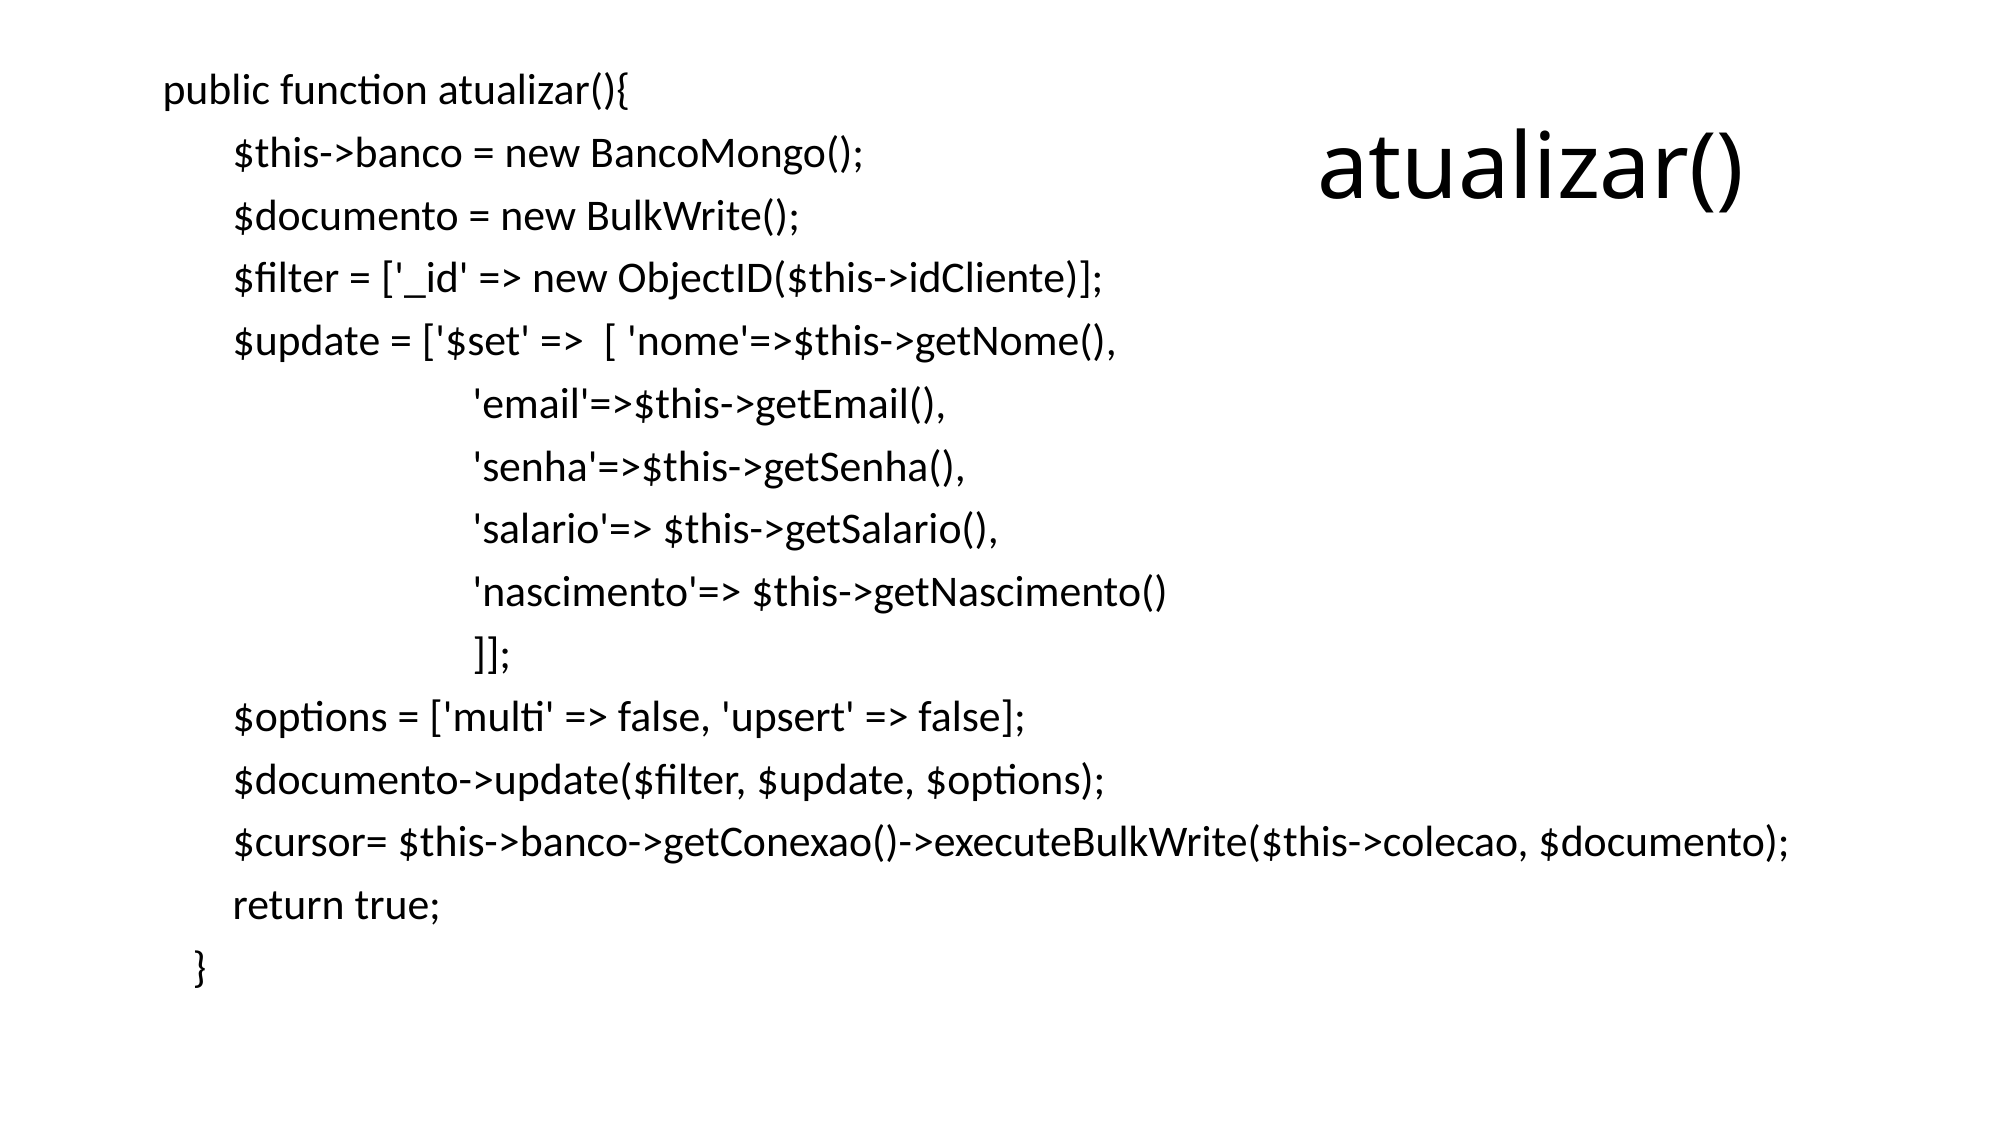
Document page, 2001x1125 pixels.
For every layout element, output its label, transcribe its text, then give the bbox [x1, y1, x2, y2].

list public function atualizar(){ $this->banco = new BancoMongo(); $documento = new BulkWrite(); $filter = ['_id' => new ObjectID($this->idCliente)]; $update = ['$set' => [ 'nome'=>$this->getNome(), 'email'=>$this->getEmail(), 'senha'=>$this->getSenha(), 'salario'=> $this->getSalario(), 'nascimento'=> $this->getNascimento() ]]; $options = ['multi' => false, 'upsert' => false]; $documento->update($filter, $update, $options); $cursor= $this->banco->getConexao()->executeBulkWrite($this->colecao, $documento); return true; } [137, 59, 1863, 1014]
